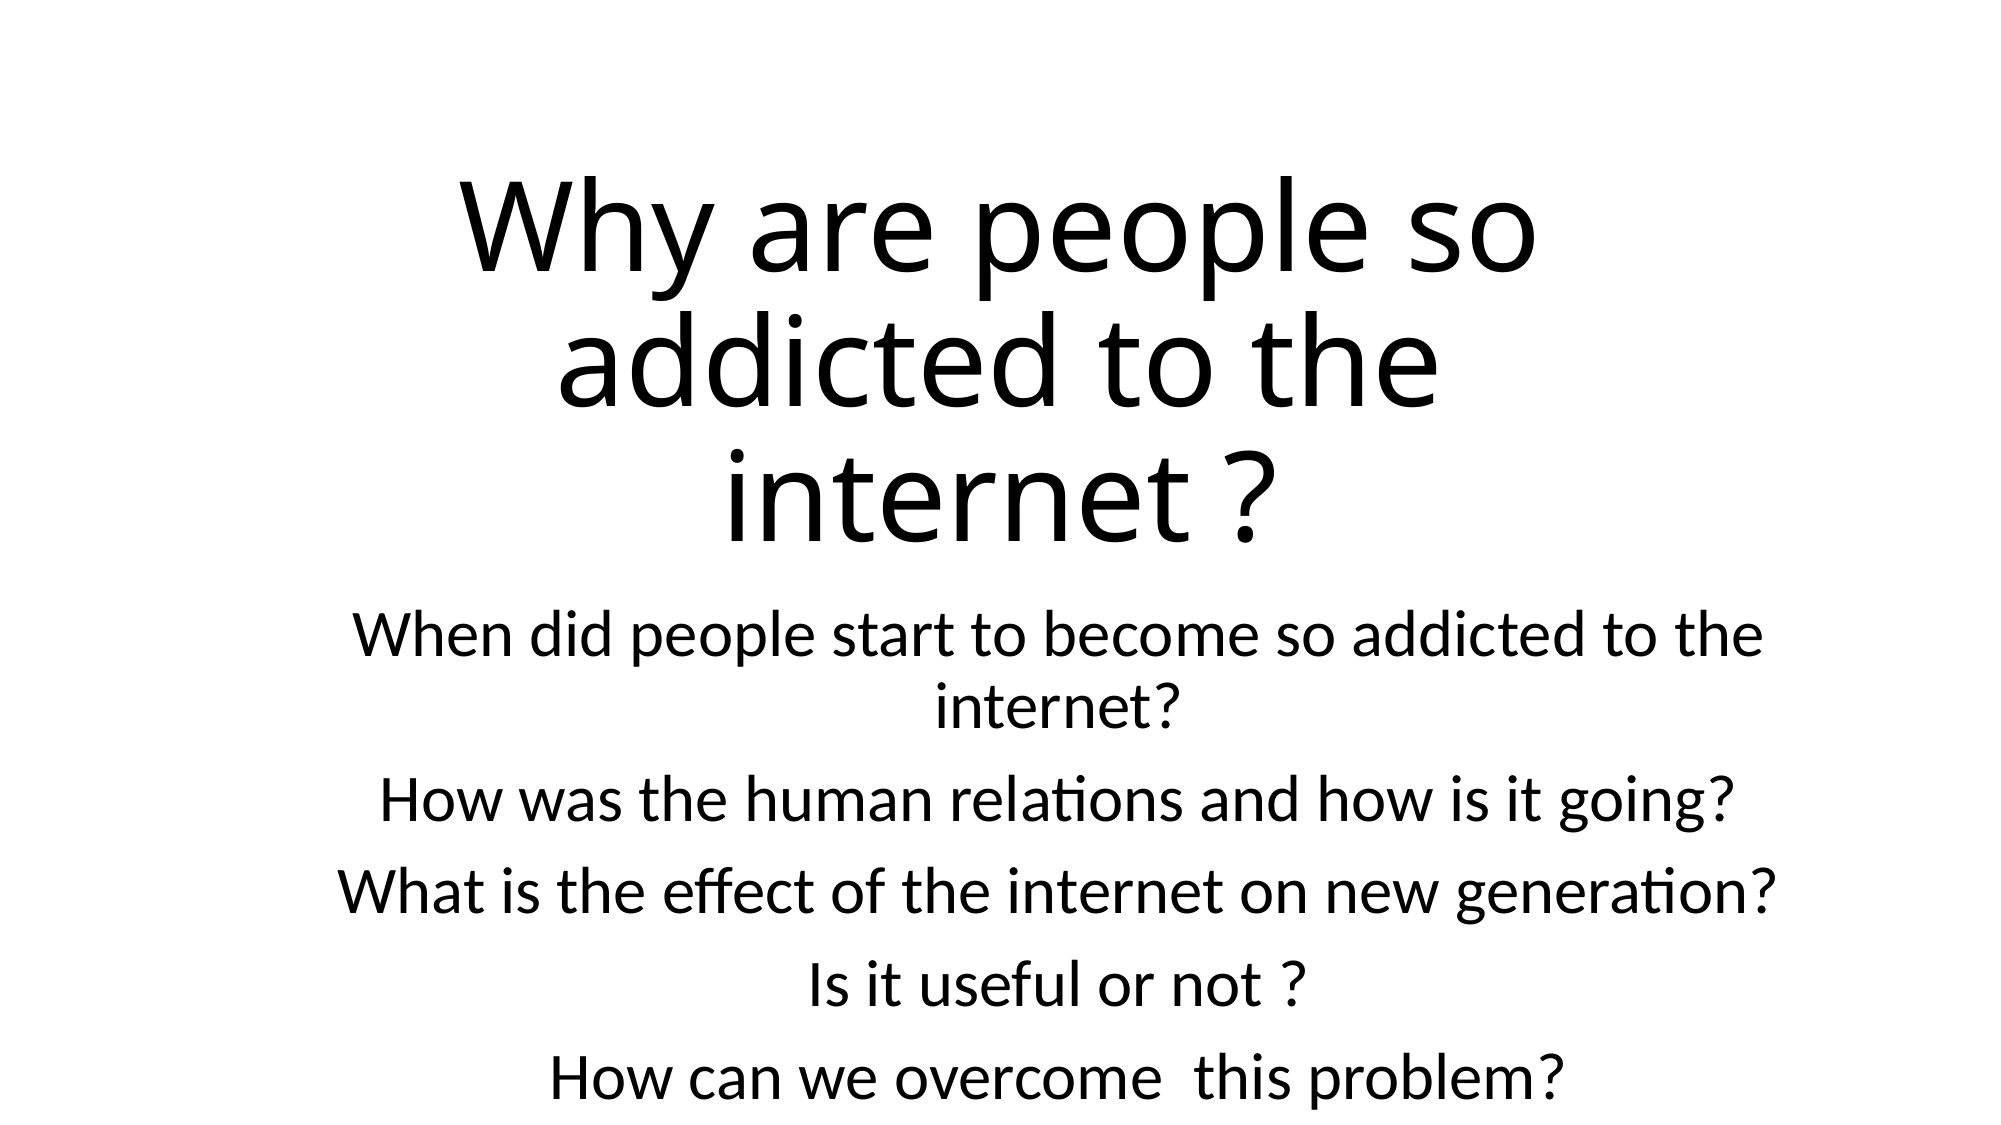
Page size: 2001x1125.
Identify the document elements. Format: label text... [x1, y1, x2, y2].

subtitle When did people start to become so addicted to the internet? How was the human relations and how is it going? What is the effect of the internet on new generation? Is it useful or not ? How can we overcome this problem? [249, 590, 1868, 1125]
title Why are people so addicted to the internet ? [249, 184, 1750, 576]
